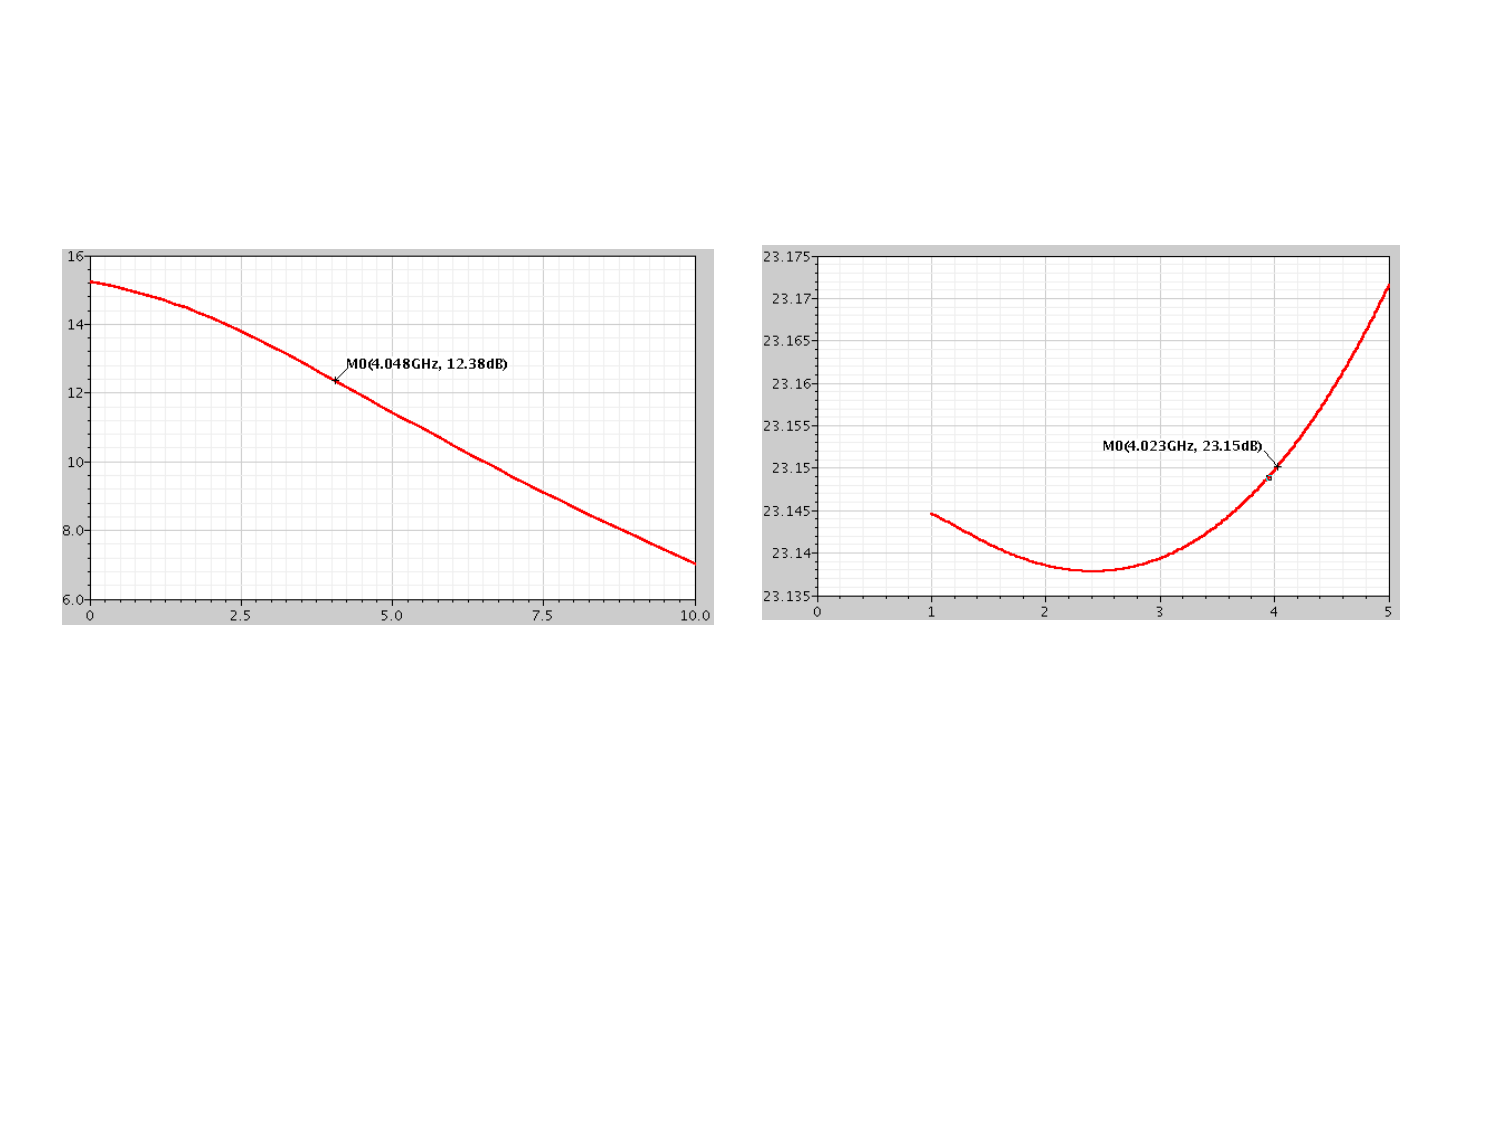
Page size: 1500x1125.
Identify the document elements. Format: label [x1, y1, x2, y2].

picture [762, 244, 1401, 620]
picture [62, 249, 714, 626]
